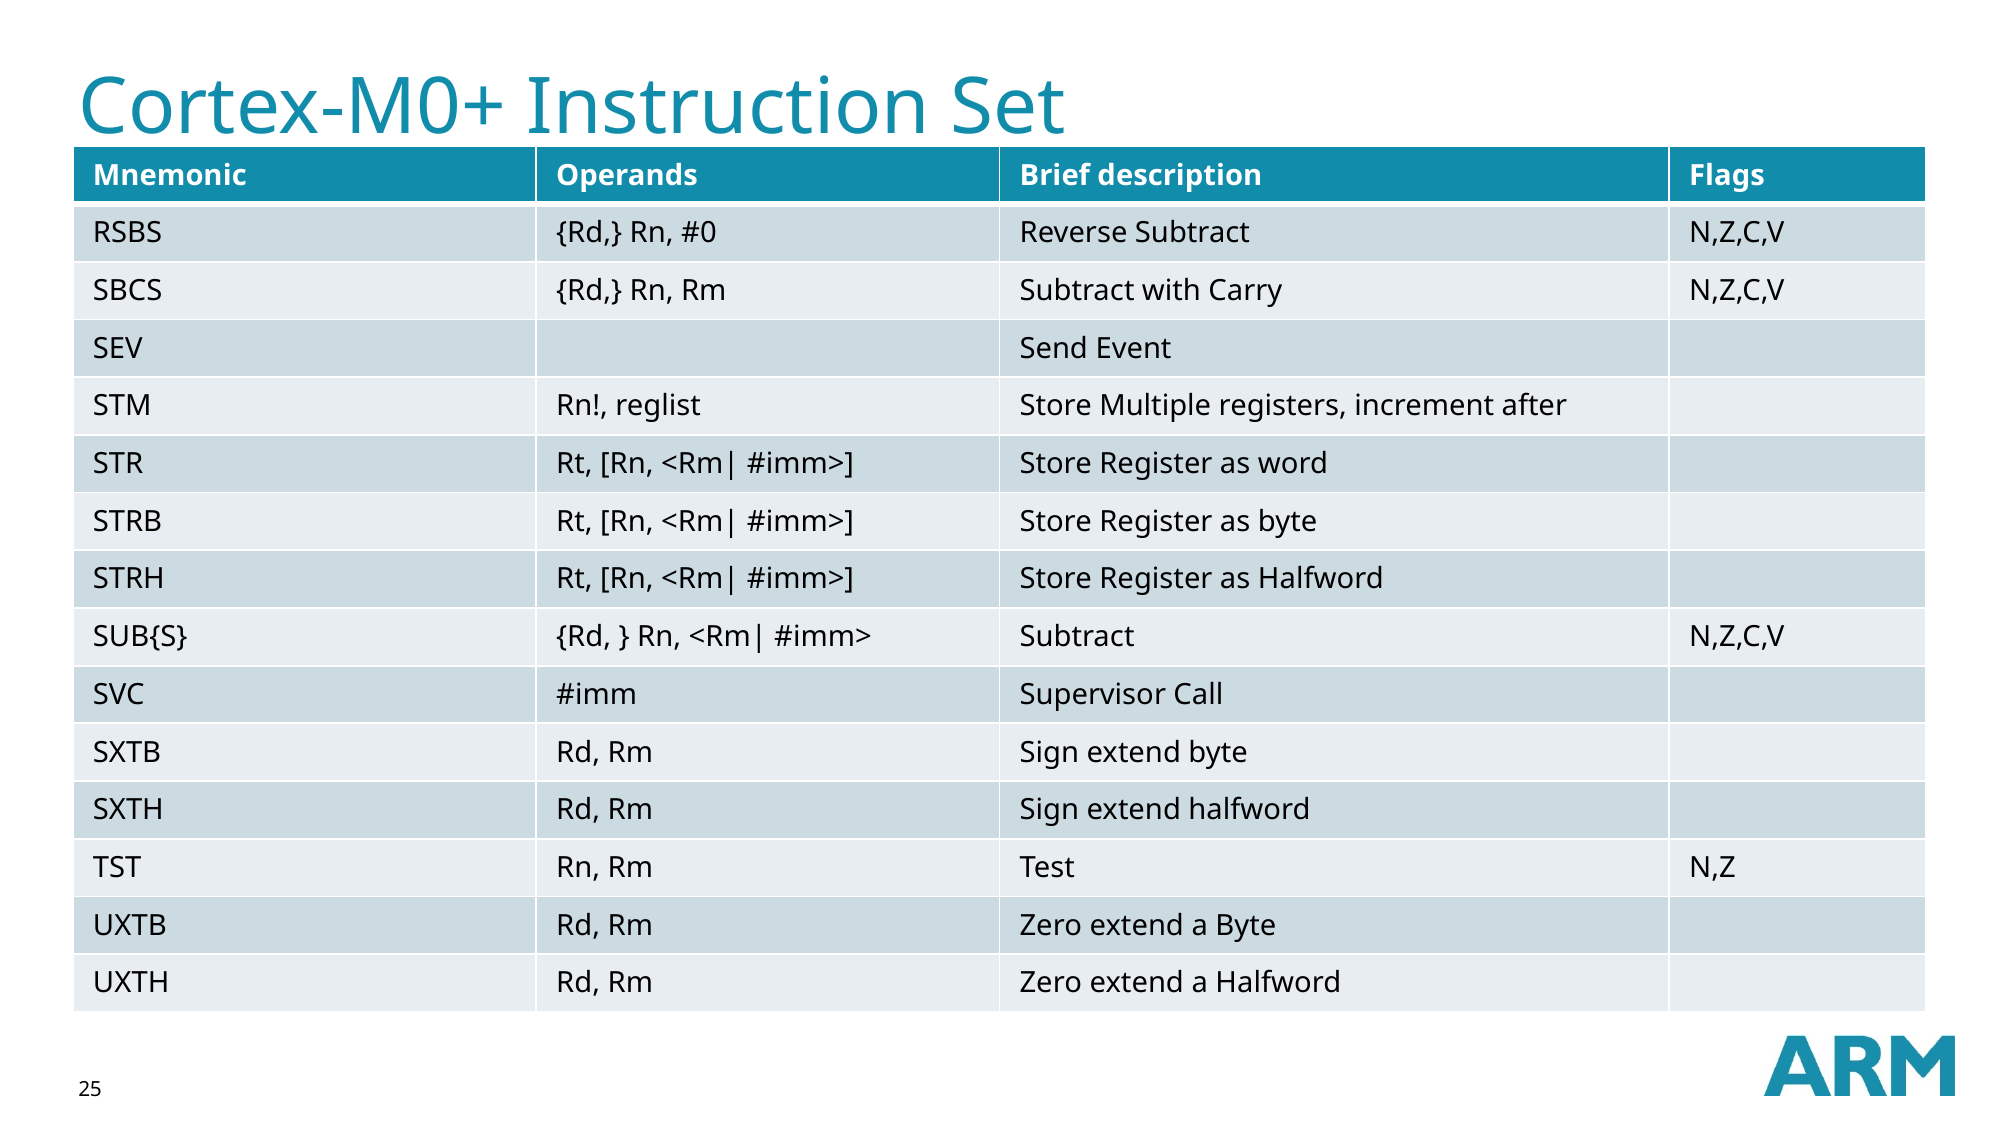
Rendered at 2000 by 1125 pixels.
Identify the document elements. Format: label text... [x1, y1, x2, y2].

table_header Brief description [1000, 147, 1668, 201]
table_cell Supervisor Call [1000, 667, 1668, 722]
table_cell Zero extend a Halfword [1000, 955, 1668, 1011]
table_cell [1670, 436, 1925, 492]
table_cell [1670, 667, 1925, 722]
table_cell STM [74, 378, 535, 434]
table_cell Subtract [1000, 609, 1668, 665]
table_cell #imm [537, 667, 999, 722]
table_cell [1670, 724, 1925, 780]
table_cell [1670, 378, 1925, 434]
table_cell SUB{S} [74, 609, 535, 665]
table_cell Rd, Rm [537, 955, 999, 1011]
table_cell Send Event [1000, 320, 1668, 376]
table_cell Store Register as byte [1000, 493, 1668, 549]
table_cell [1670, 897, 1925, 953]
table_cell Rd, Rm [537, 782, 999, 838]
table_cell N,Z,C,V [1670, 207, 1925, 261]
table_cell Reverse Subtract [1000, 207, 1668, 261]
table_cell RSBS [74, 207, 535, 261]
table_cell STRB [74, 493, 535, 549]
table_cell Store Multiple registers, increment after [1000, 378, 1668, 434]
table_cell UXTB [74, 897, 535, 953]
table_cell Rn, Rm [537, 840, 999, 896]
table_cell Zero extend a Byte [1000, 897, 1668, 953]
table_cell Sign extend byte [1000, 724, 1668, 780]
table_cell UXTH [74, 955, 535, 1011]
table_cell Rt, [Rn, <Rm| #imm>] [537, 493, 999, 549]
table_cell TST [74, 840, 535, 896]
table_cell SXTB [74, 724, 535, 780]
table_cell {Rd,} Rn, Rm [537, 263, 999, 319]
table_cell N,Z [1670, 840, 1925, 896]
table_cell SVC [74, 667, 535, 722]
table_cell Store Register as word [1000, 436, 1668, 492]
table_cell Rt, [Rn, <Rm| #imm>] [537, 551, 999, 607]
table_cell Store Register as Halfword [1000, 551, 1668, 607]
table_cell [1670, 320, 1925, 376]
table_cell [1670, 551, 1925, 607]
table_cell Subtract with Carry [1000, 263, 1668, 319]
table_cell [1670, 782, 1925, 838]
table_cell [537, 320, 999, 376]
table_cell Rt, [Rn, <Rm| #imm>] [537, 436, 999, 492]
table_cell [1670, 955, 1925, 1011]
table_cell Test [1000, 840, 1668, 896]
table_header Operands [537, 147, 999, 201]
table_cell SBCS [74, 263, 535, 319]
table_cell Rd, Rm [537, 897, 999, 953]
table_cell Sign extend halfword [1000, 782, 1668, 838]
table_cell SEV [74, 320, 535, 376]
table_header Flags [1670, 147, 1925, 201]
table_cell [1670, 493, 1925, 549]
picture [1763, 1035, 1955, 1096]
table_cell N,Z,C,V [1670, 263, 1925, 319]
table_cell Rn!, reglist [537, 378, 999, 434]
table_cell N,Z,C,V [1670, 609, 1925, 665]
table_cell {Rd, } Rn, <Rm| #imm> [537, 609, 999, 665]
table_header Mnemonic [74, 147, 535, 201]
title Cortex-M0+ Instruction Set [78, 55, 1910, 146]
table_cell Rd, Rm [537, 724, 999, 780]
table_cell {Rd,} Rn, #0 [537, 207, 999, 261]
table_cell SXTH [74, 782, 535, 838]
table_cell STR [74, 436, 535, 492]
table_cell STRH [74, 551, 535, 607]
